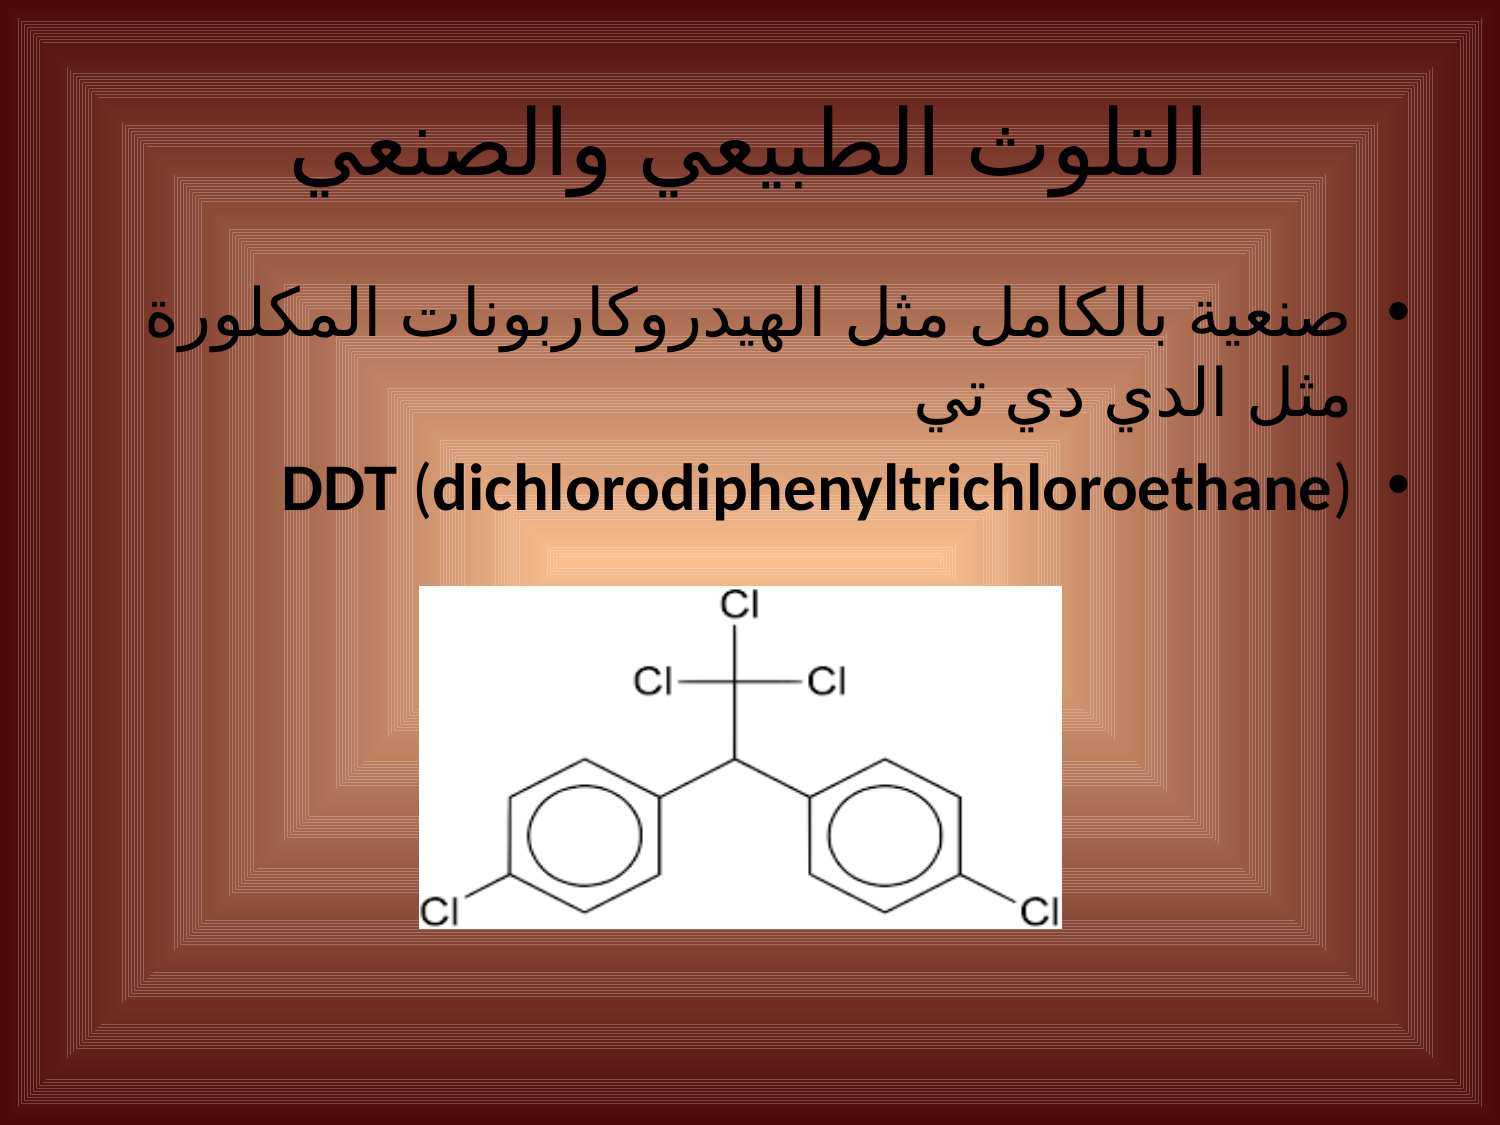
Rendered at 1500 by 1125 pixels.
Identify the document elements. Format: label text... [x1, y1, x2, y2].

list صنعية بالكامل مثل الهيدروكاربونات المكلورة مثل الدي دي تي DDT (dichlorodiphenyltrichloroethane) [75, 262, 1425, 1005]
title التلوث الطبيعي والصنعي [75, 45, 1425, 233]
picture [418, 585, 1062, 930]
